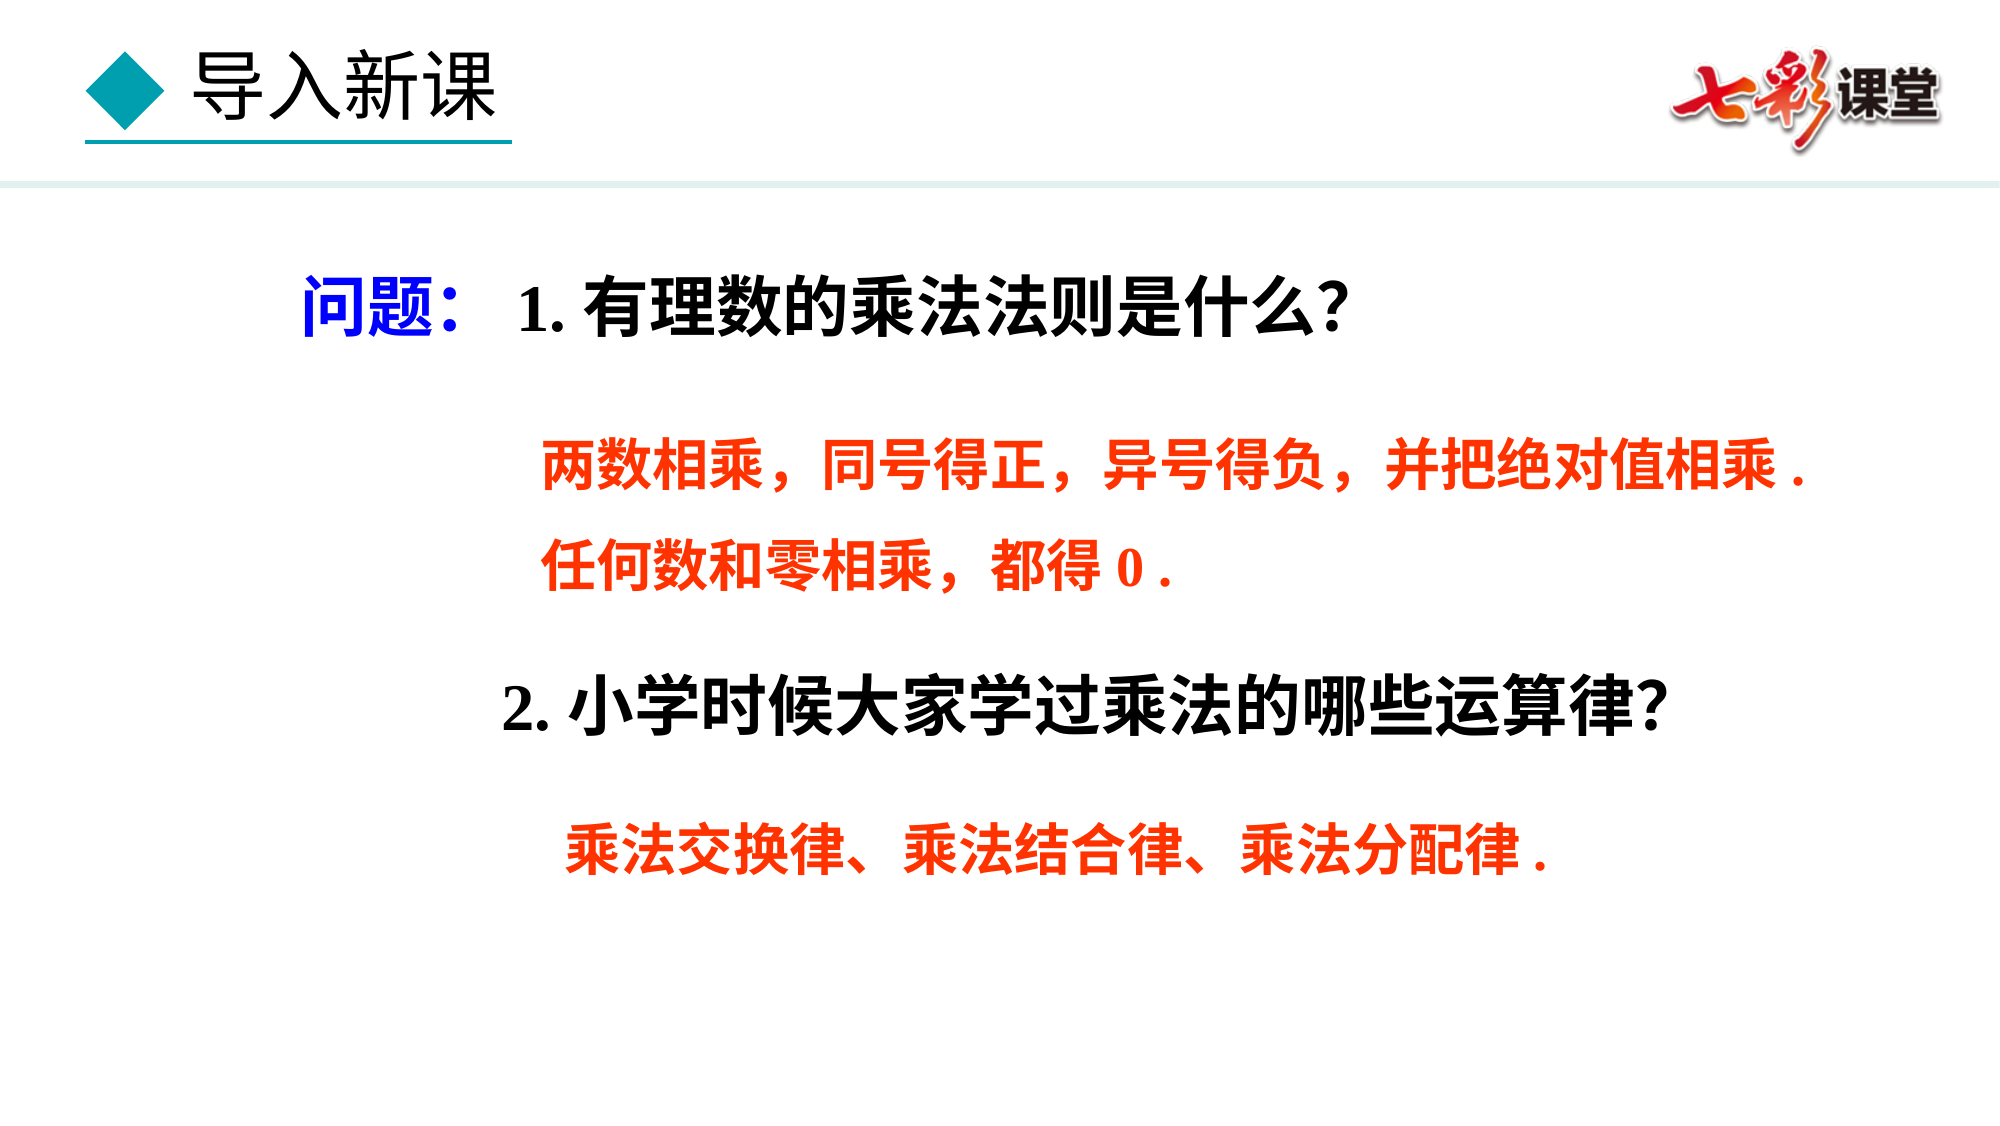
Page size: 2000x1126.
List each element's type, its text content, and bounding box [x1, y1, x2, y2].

picture [1666, 42, 1948, 157]
text_box 两数相乘，同号得正，异号得负，并把绝对值相乘. 任何数和零相乘，都得0 . [519, 385, 1915, 608]
text_box 问题：1.有理数的乘法法则是什么？ 2.小学时候大家学过乘法的哪些运算律？ [280, 254, 1770, 755]
text_box 乘法交换律、乘法结合律、乘法分配律. [544, 803, 1569, 892]
